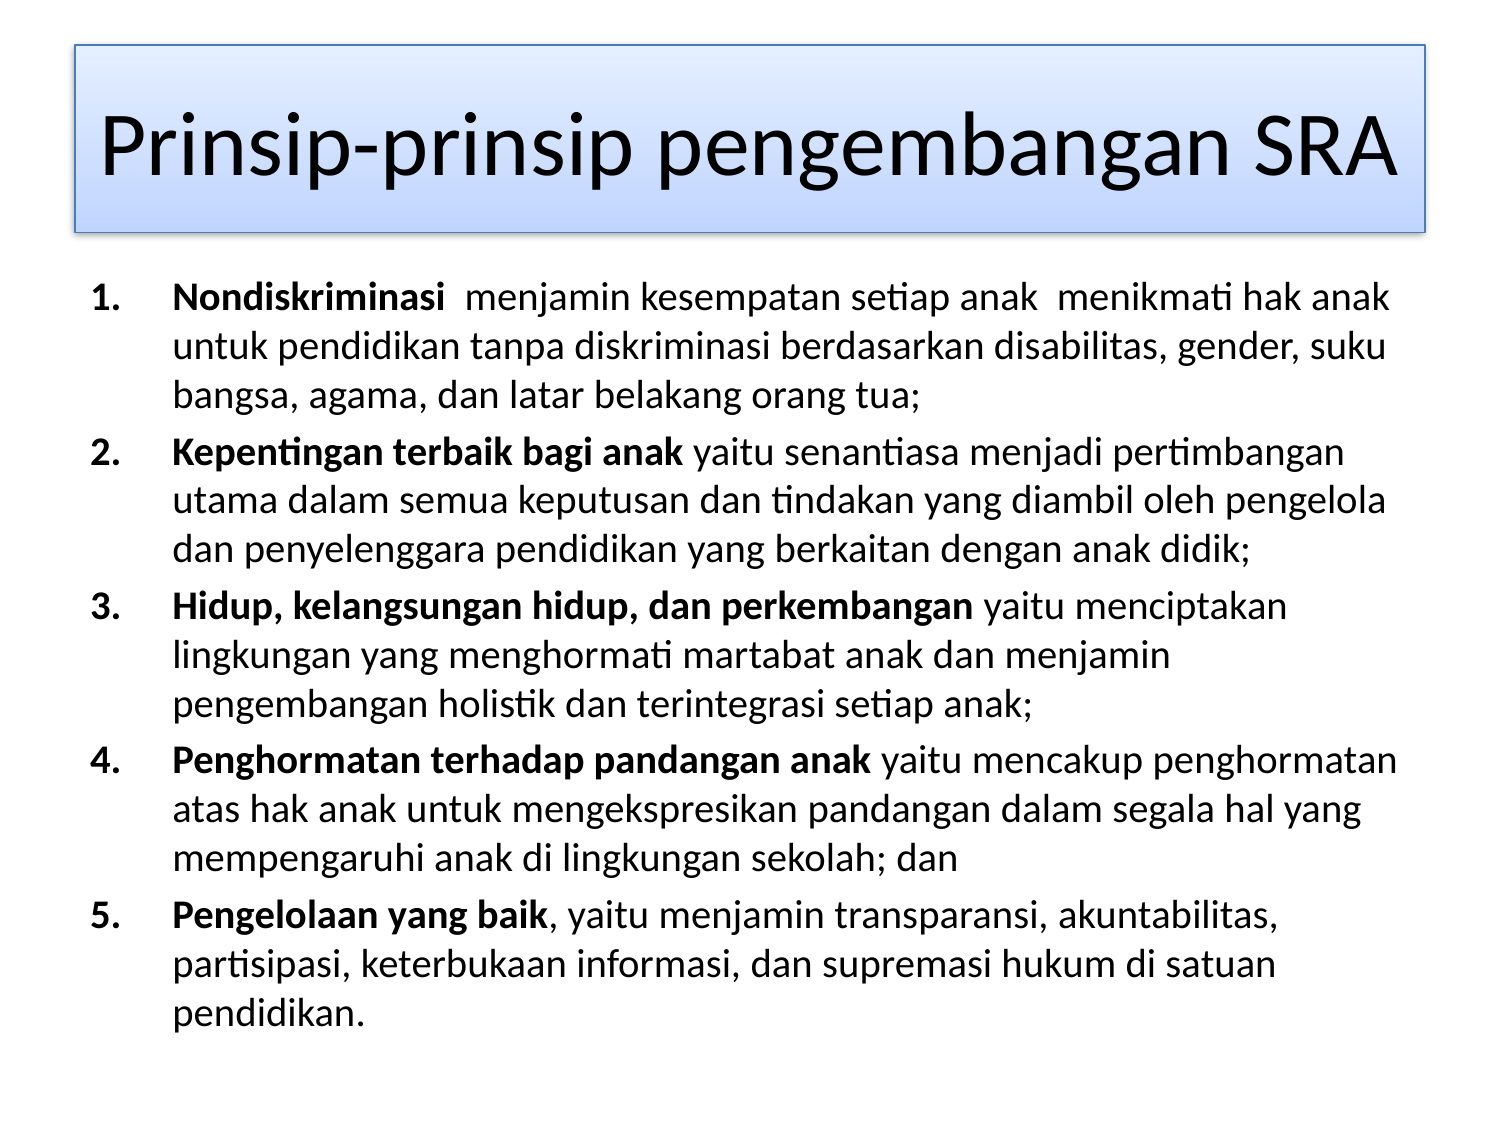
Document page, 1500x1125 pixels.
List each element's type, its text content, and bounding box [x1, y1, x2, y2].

list Nondiskriminasi menjamin kesempatan setiap anak menikmati hak anak untuk pendidikan tanpa diskriminasi berdasarkan disabilitas, gender, suku bangsa, agama, dan latar belakang orang tua; Kepentingan terbaik bagi anak yaitu senantiasa menjadi pertimbangan utama dalam semua keputusan dan tindakan yang diambil oleh pengelola dan penyelenggara pendidikan yang berkaitan dengan anak didik; Hidup, kelangsungan hidup, dan perkembangan yaitu menciptakan lingkungan yang menghormati martabat anak dan menjamin pengembangan holistik dan terintegrasi setiap anak; Penghormatan terhadap pandangan anak yaitu mencakup penghormatan atas hak anak untuk mengekspresikan pandangan dalam segala hal yang mempengaruhi anak di lingkungan sekolah; dan Pengelolaan yang baik, yaitu menjamin transparansi, akuntabilitas, partisipasi, keterbukaan informasi, dan supremasi hukum di satuan pendidikan. [75, 262, 1425, 1059]
title Prinsip-prinsip pengembangan SRA [74, 44, 1426, 233]
